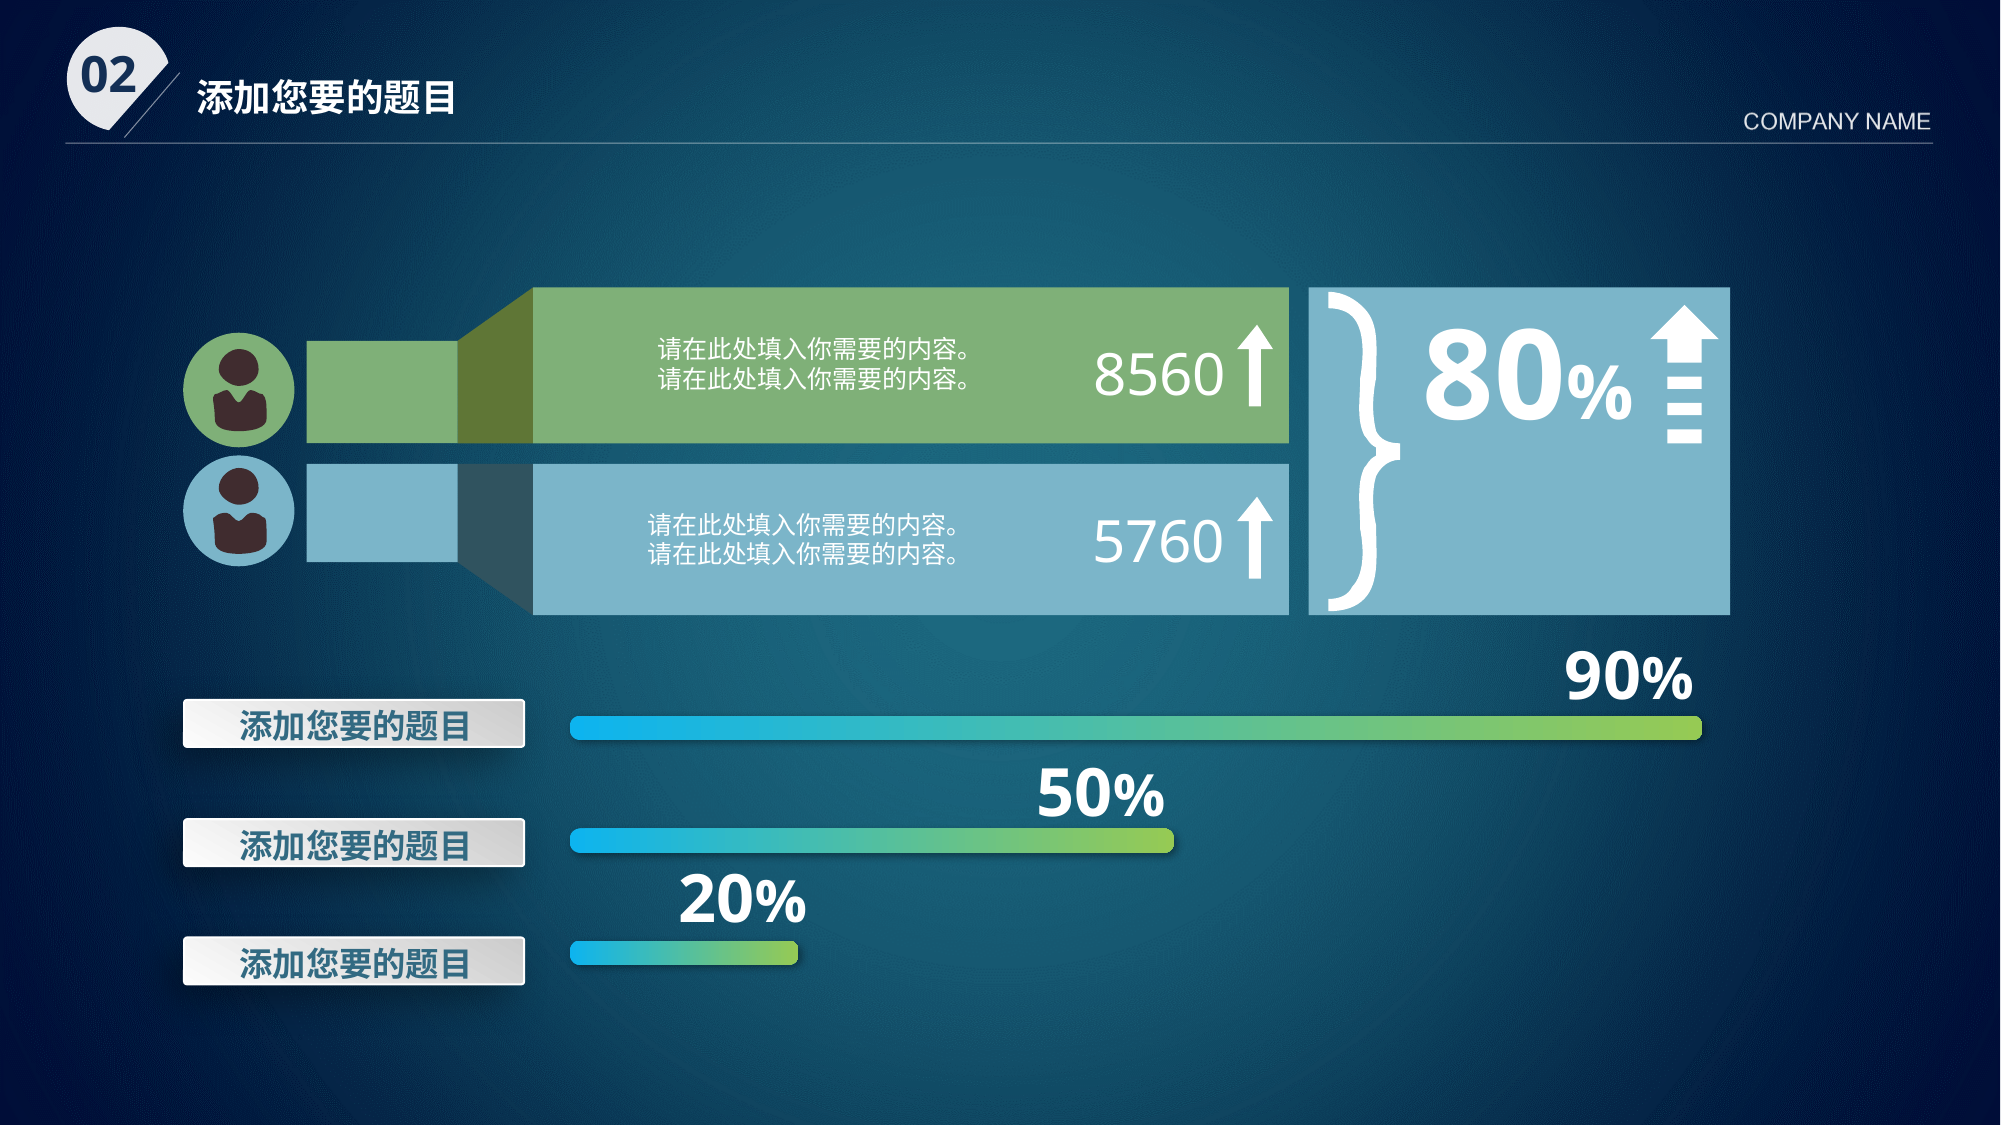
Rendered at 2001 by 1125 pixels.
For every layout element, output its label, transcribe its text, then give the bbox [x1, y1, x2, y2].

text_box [306, 287, 1289, 444]
text_box 90% [1549, 625, 1709, 721]
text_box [1615, 339, 1754, 409]
text_box 80% [1408, 286, 1649, 452]
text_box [183, 934, 525, 989]
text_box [183, 815, 525, 871]
text_box [568, 939, 800, 966]
text_box 20% [663, 848, 822, 944]
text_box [306, 463, 1289, 616]
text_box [183, 332, 295, 448]
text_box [183, 455, 295, 567]
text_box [183, 696, 525, 752]
picture [0, 0, 2001, 1125]
text_box [568, 827, 1175, 854]
text_box [1328, 291, 1401, 612]
text_box [183, 291, 1735, 624]
text_box [1308, 287, 1731, 616]
text_box 50% [1021, 742, 1181, 838]
text_box [568, 714, 1704, 742]
